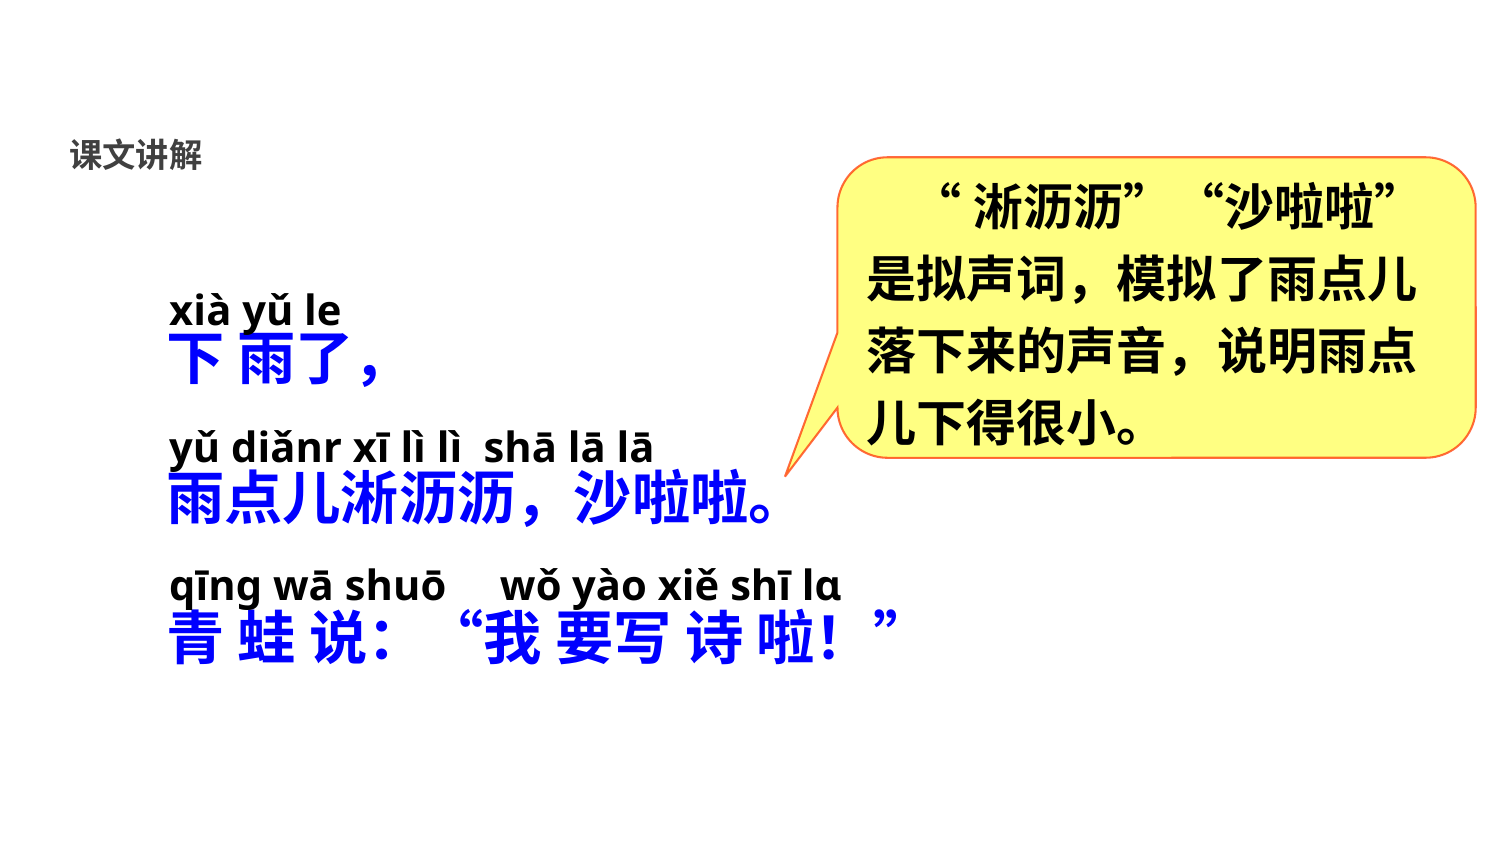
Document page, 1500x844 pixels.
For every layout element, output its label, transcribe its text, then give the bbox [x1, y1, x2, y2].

text_box 课文讲解 [54, 126, 218, 182]
text_box “淅沥沥”“沙啦啦”是拟声词，模拟了雨点儿落下来的声音，说明雨点儿下得很小。 [840, 156, 1477, 459]
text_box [151, 188, 1019, 662]
